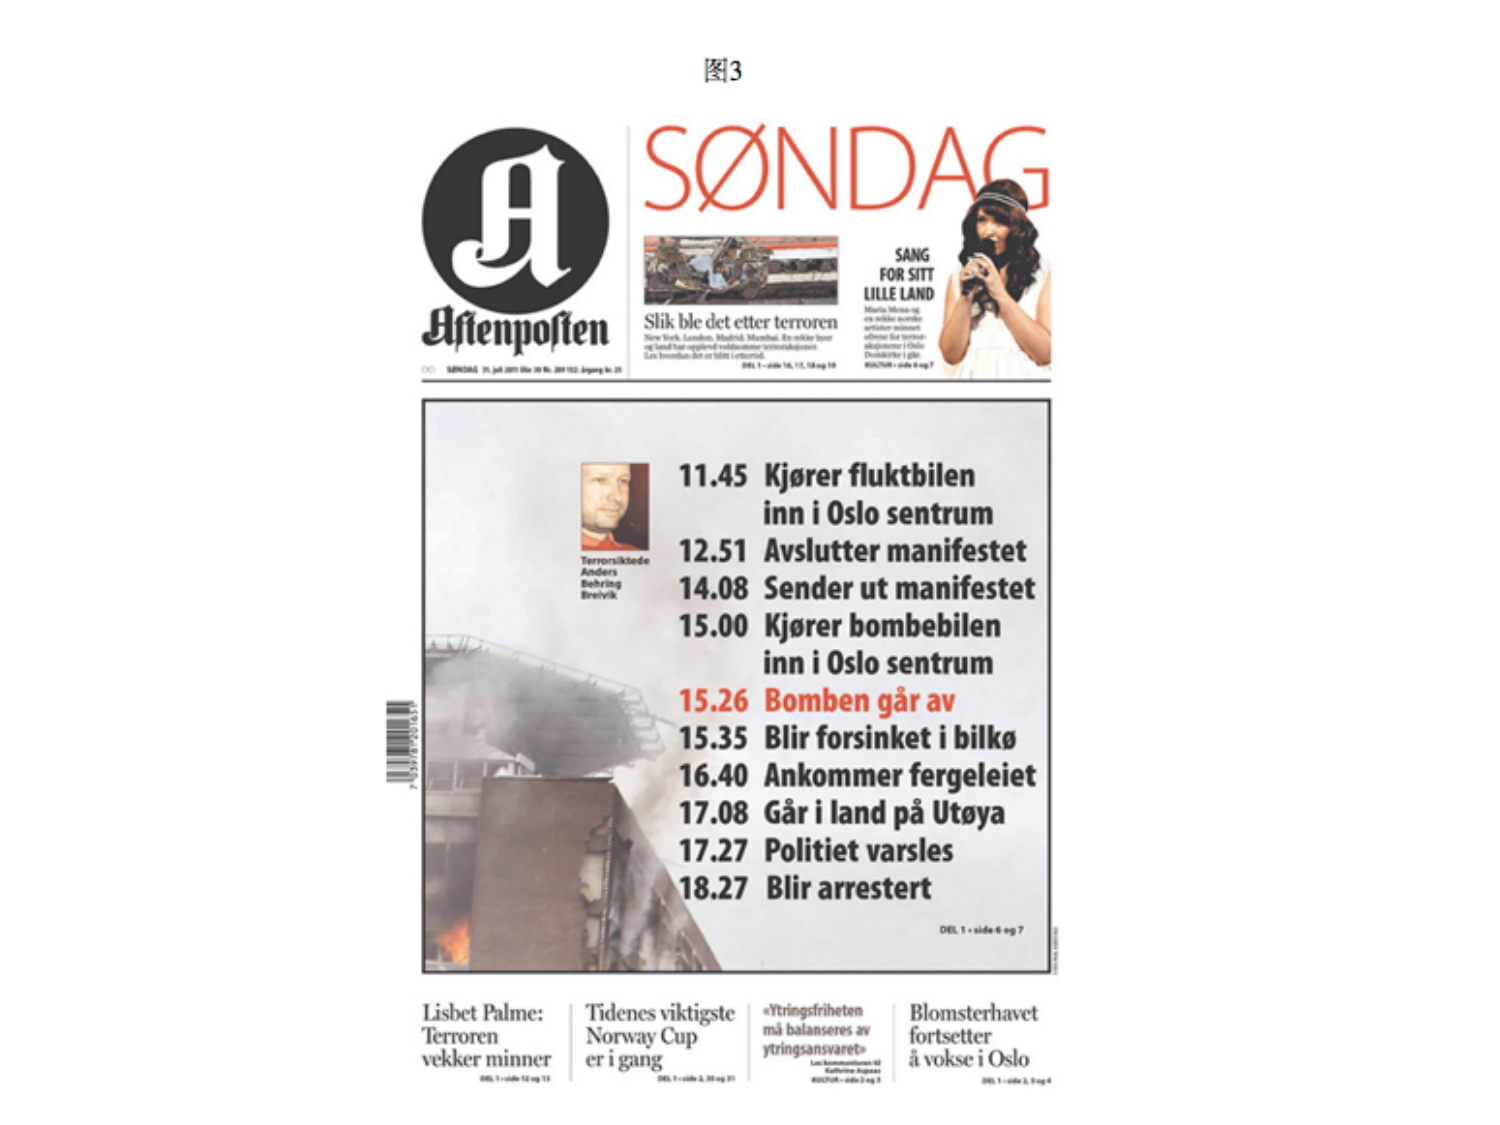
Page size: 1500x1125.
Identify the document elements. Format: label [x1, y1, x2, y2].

picture [358, 48, 1086, 1097]
